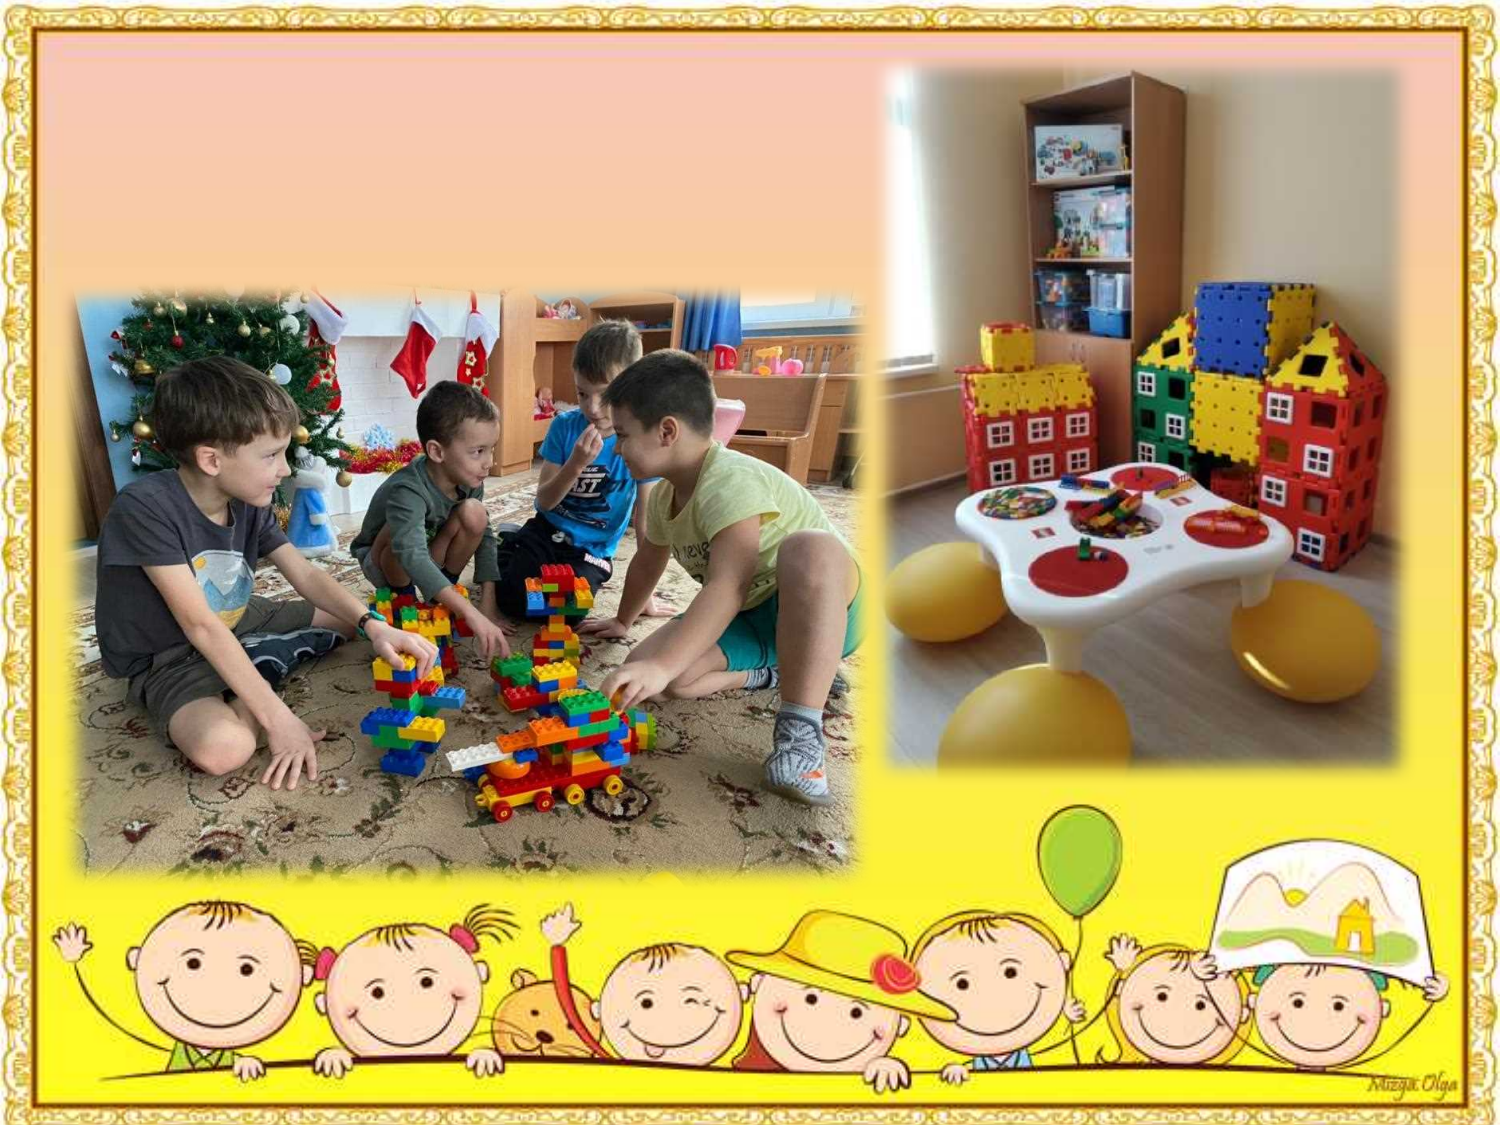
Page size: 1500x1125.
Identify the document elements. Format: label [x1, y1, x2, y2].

list [58, 280, 874, 891]
picture [0, 0, 1500, 1125]
